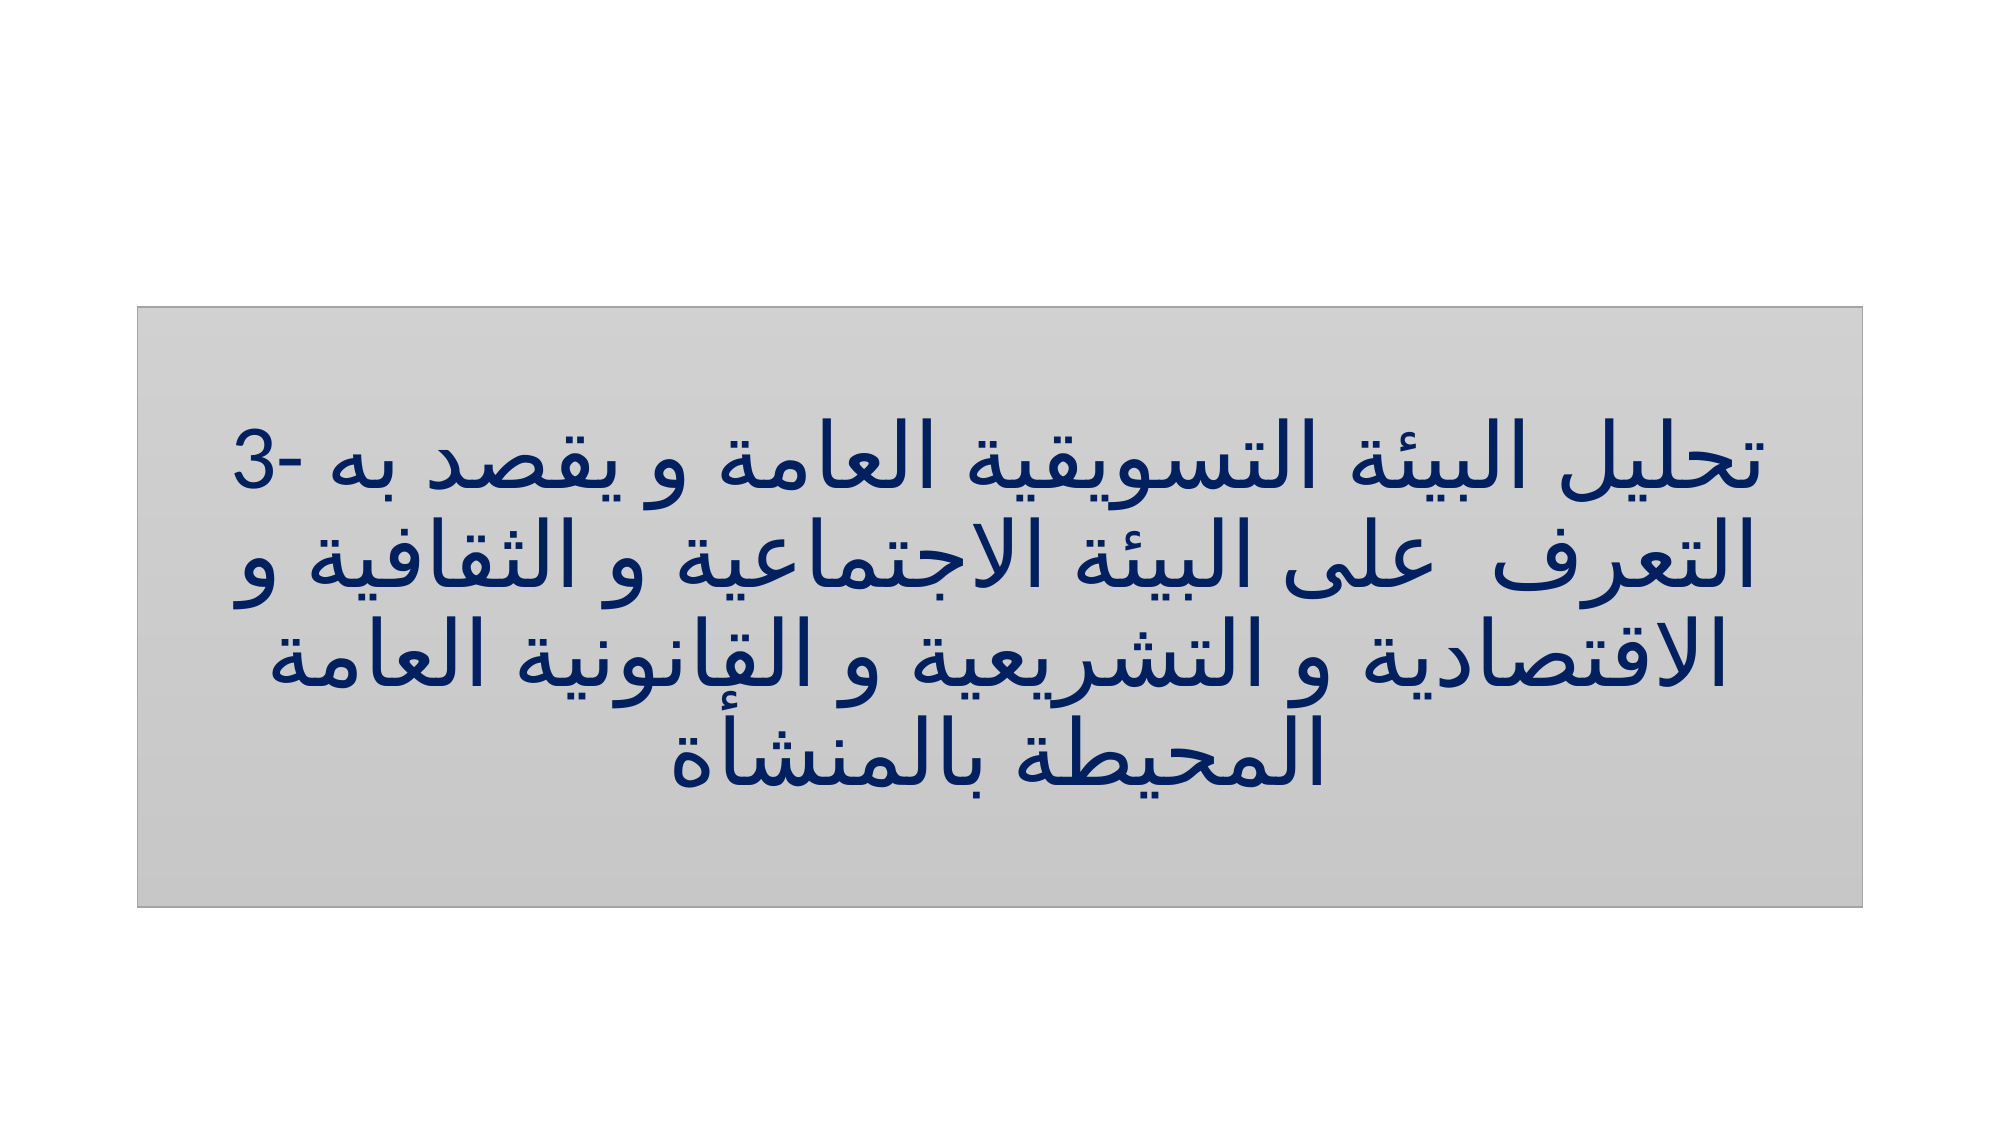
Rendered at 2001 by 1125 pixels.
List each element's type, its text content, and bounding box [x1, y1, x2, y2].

title 3- تحليل البيئة التسويقية العامة و يقصد به التعرف على البيئة الاجتماعية و الثقافية و الاقتصادية و التشريعية و القانونية العامة المحيطة بالمنشأة [137, 306, 1863, 908]
